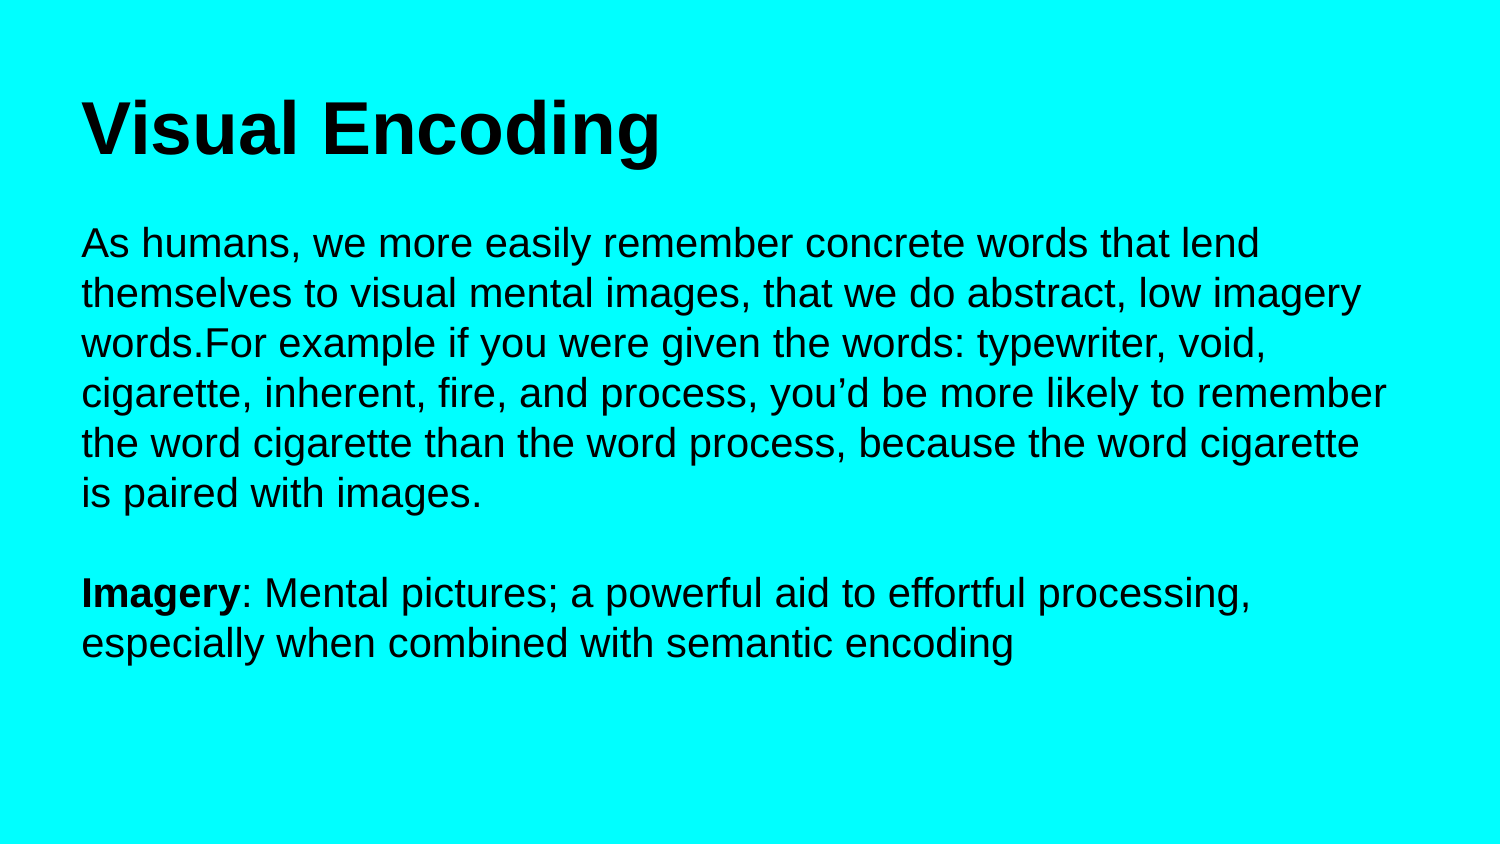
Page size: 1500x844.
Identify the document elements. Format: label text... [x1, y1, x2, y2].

list As humans, we more easily remember concrete words that lend themselves to visual mental images, that we do abstract, low imagery words.For example if you were given the words: typewriter, void, cigarette, inherent, fire, and process, you’d be more likely to remember the word cigarette than the word process, because the word cigarette is paired with images. Imagery: Mental pictures; a powerful aid to effortful processing, especially when combined with semantic encoding [66, 200, 1417, 812]
title Visual Encoding [66, 43, 1417, 185]
